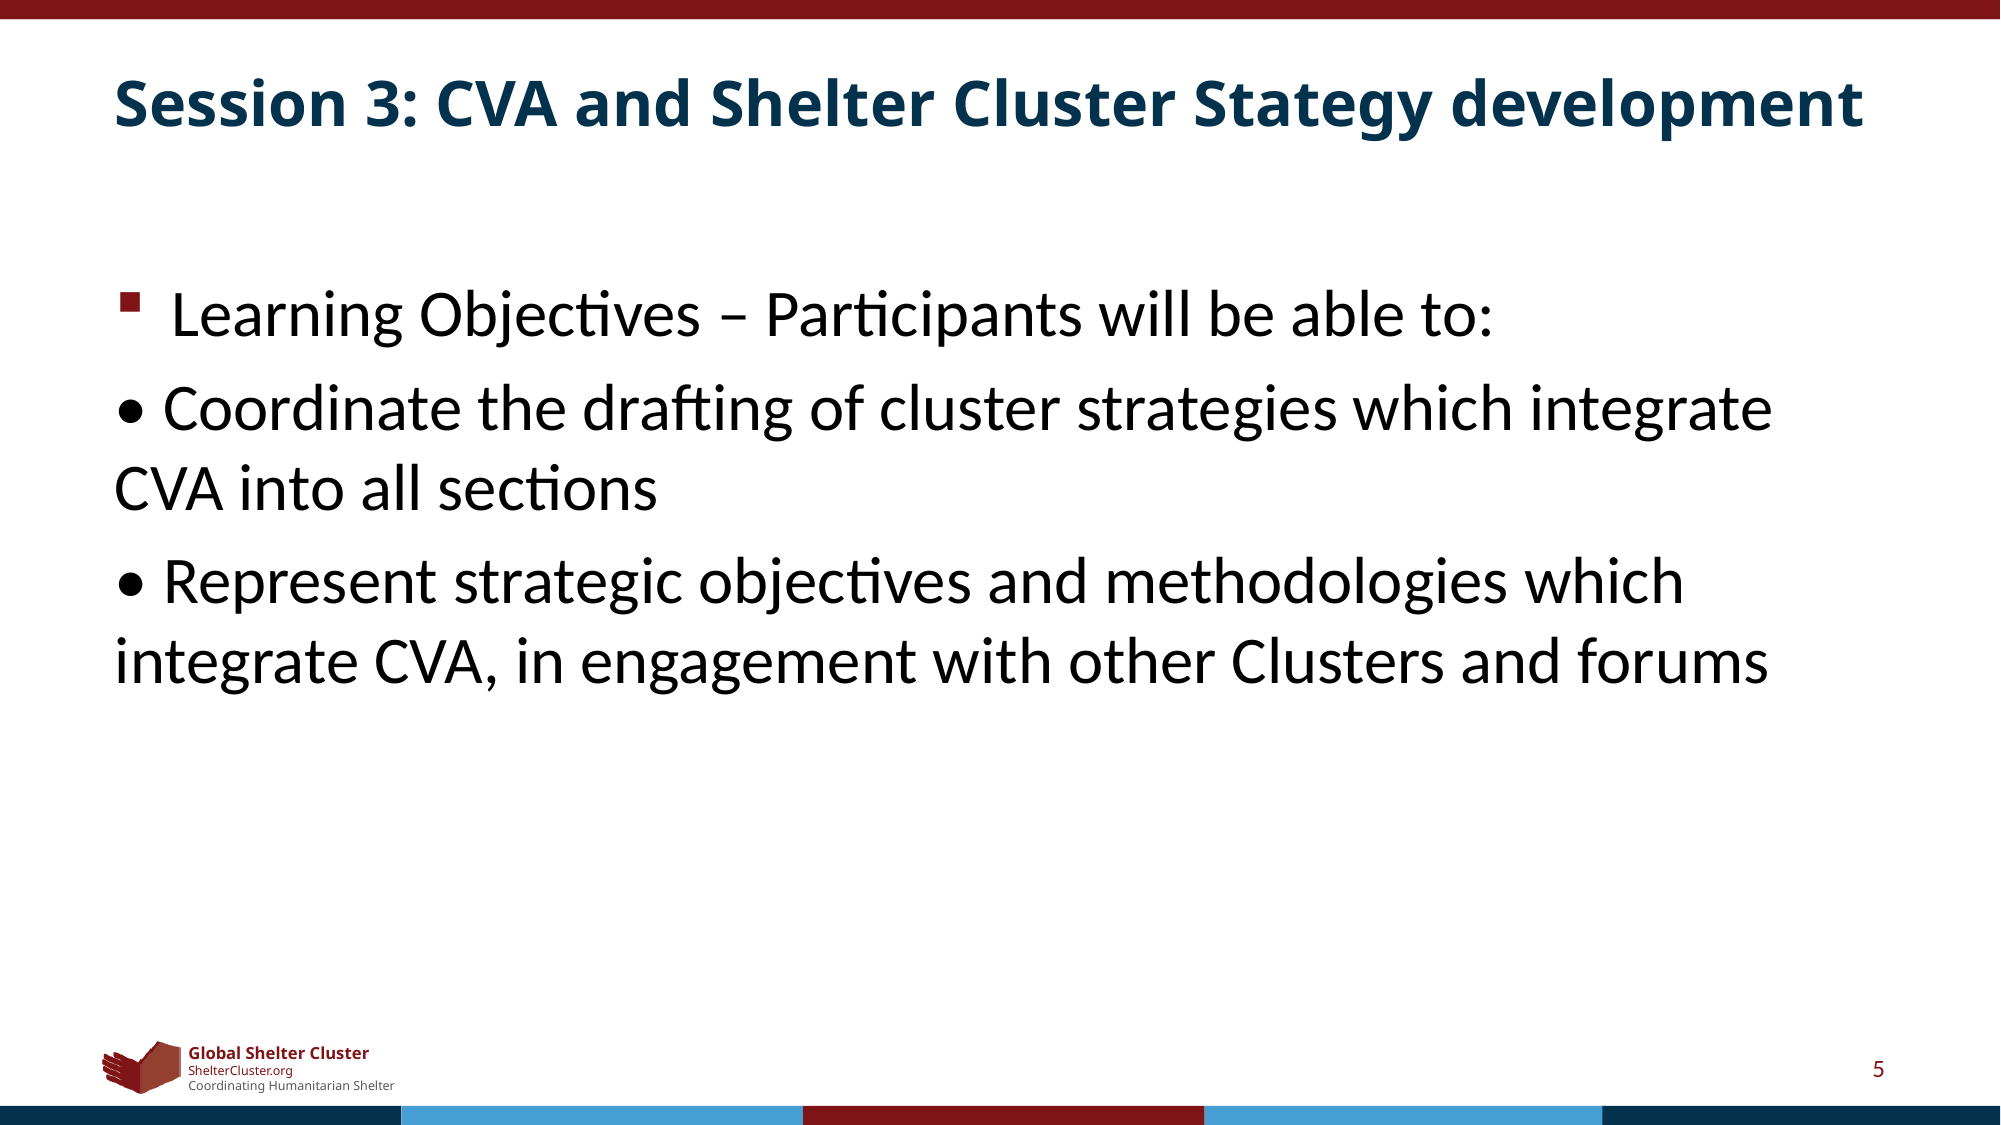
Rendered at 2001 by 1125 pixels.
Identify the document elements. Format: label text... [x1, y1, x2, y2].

slide_number 5 [1433, 1037, 1900, 1098]
title Session 3: CVA and Shelter Cluster Stategy development [99, 45, 1900, 233]
picture [102, 1041, 181, 1094]
list Learning Objectives – Participants will be able to: • Coordinate the drafting of cluster strategies which integrate CVA into all sections • Represent strategic objectives and methodologies which integrate CVA, in engagement with other Clusters and forums [99, 262, 1900, 1005]
